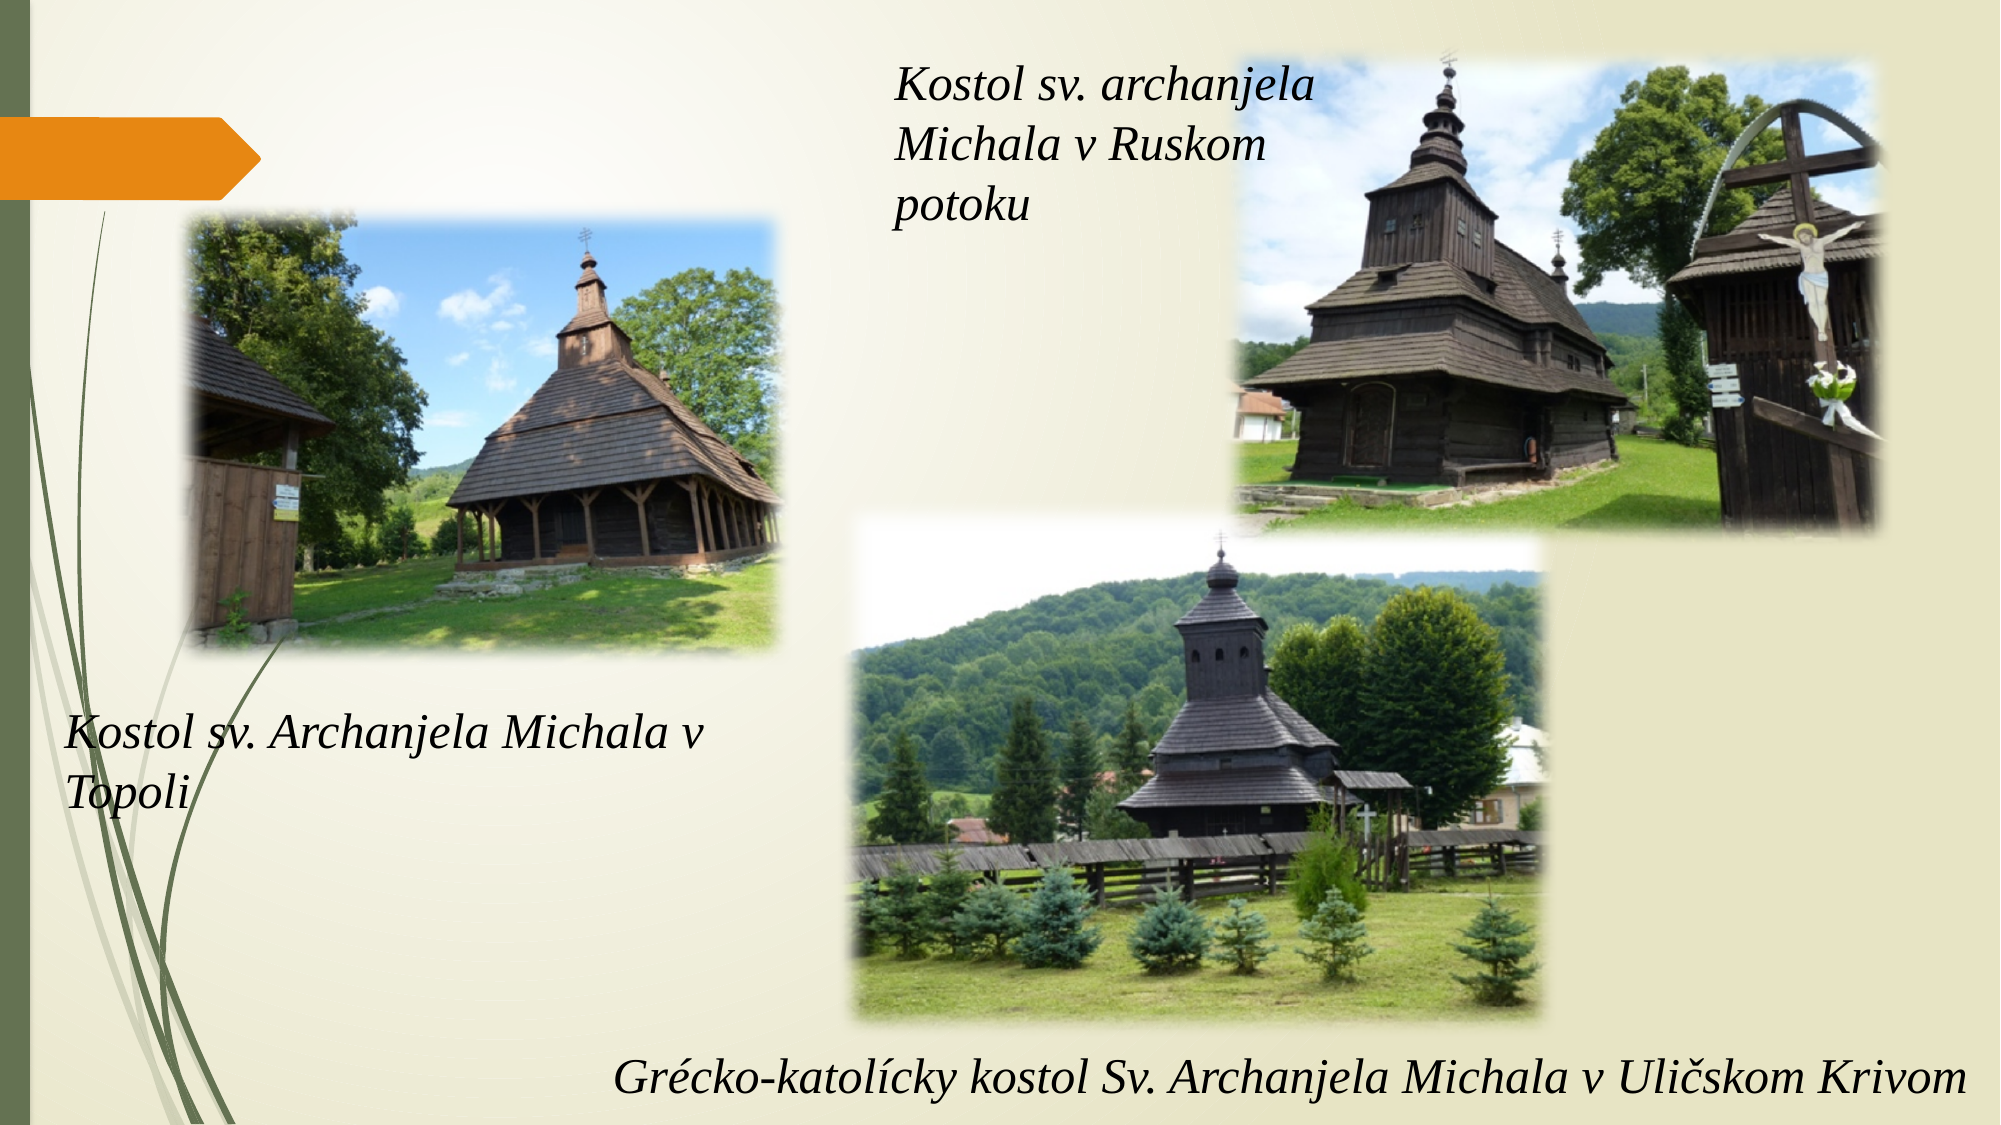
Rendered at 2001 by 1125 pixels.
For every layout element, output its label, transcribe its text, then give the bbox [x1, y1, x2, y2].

text_box Kostol sv. archanjela Michala v Ruskom potoku [879, 43, 1220, 239]
text_box Grécko-katolícky kostol Sv. Archanjela Michala v Uličskom Krivom [597, 1036, 2000, 1111]
picture [837, 43, 1894, 1037]
text_box Kostol sv. Archanjela Michala v Topoli [49, 690, 815, 826]
picture [172, 202, 792, 666]
